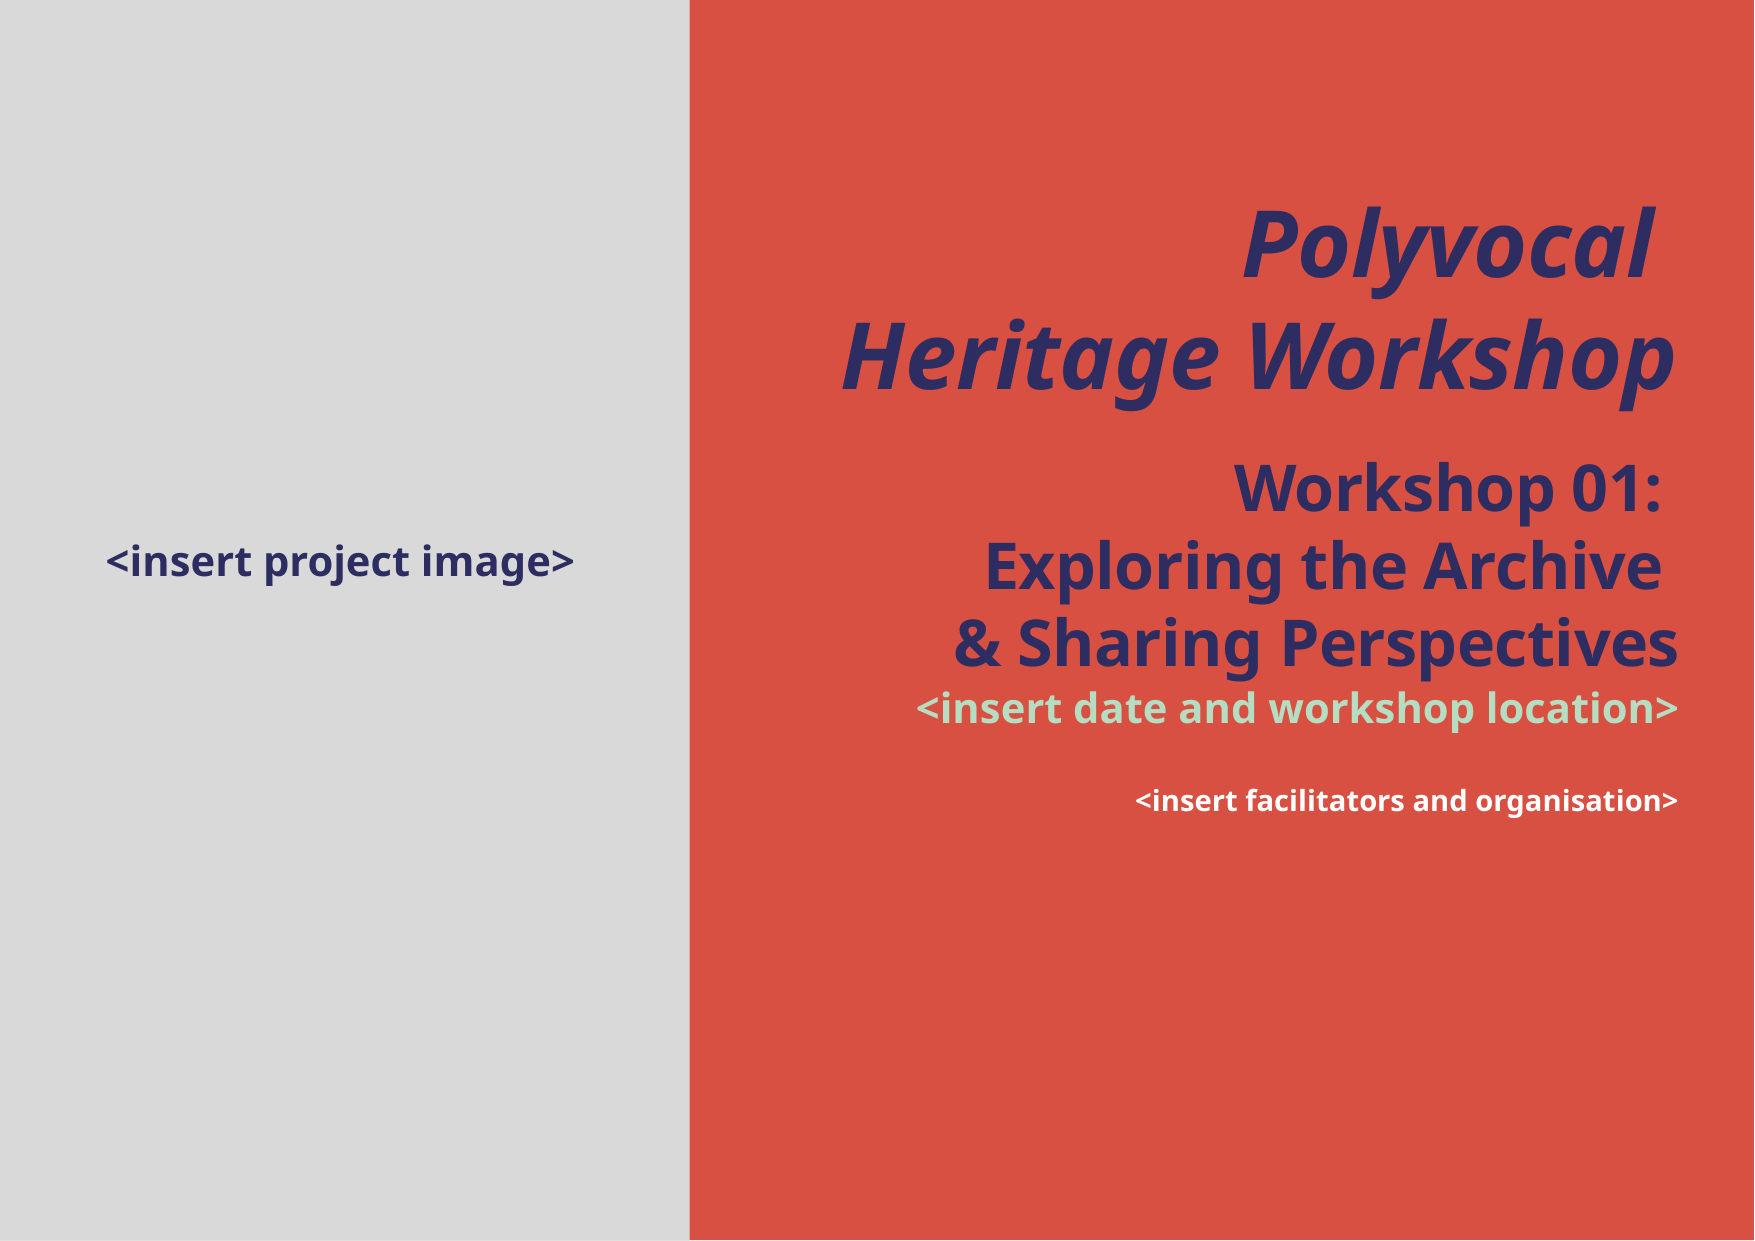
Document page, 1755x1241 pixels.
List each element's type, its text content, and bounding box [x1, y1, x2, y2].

title Polyvocal Heritage Workshop [789, 182, 1678, 408]
text_box Workshop 01: Exploring the Archive & Sharing Perspectives <insert date and workshop location> <insert facilitators and organisation> [832, 445, 1681, 817]
text_box <insert project image> [92, 532, 590, 655]
text_box [692, 0, 1754, 1241]
text_box [0, 0, 692, 1241]
